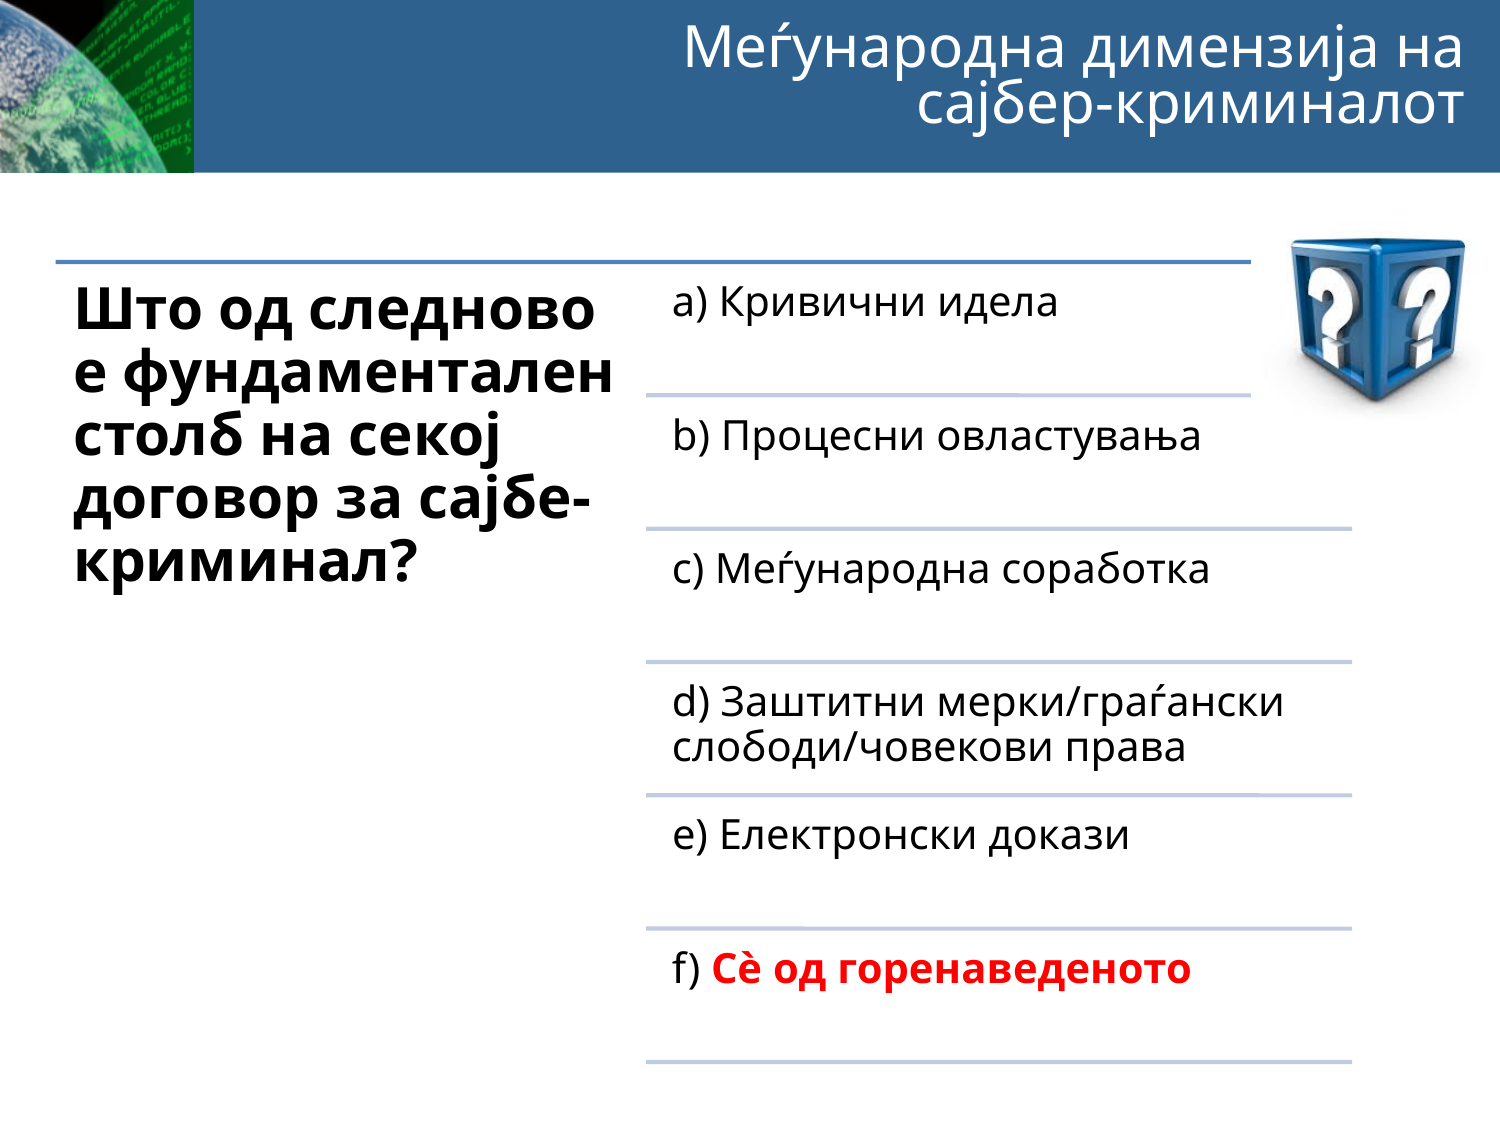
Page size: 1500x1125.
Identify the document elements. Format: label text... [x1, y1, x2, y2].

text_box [55, 261, 1353, 1069]
text_box [197, 1, 1500, 175]
text_box Меѓународна димензија на сајбер-криминалот [515, 15, 1480, 143]
picture [1251, 186, 1498, 433]
picture [0, 0, 194, 173]
